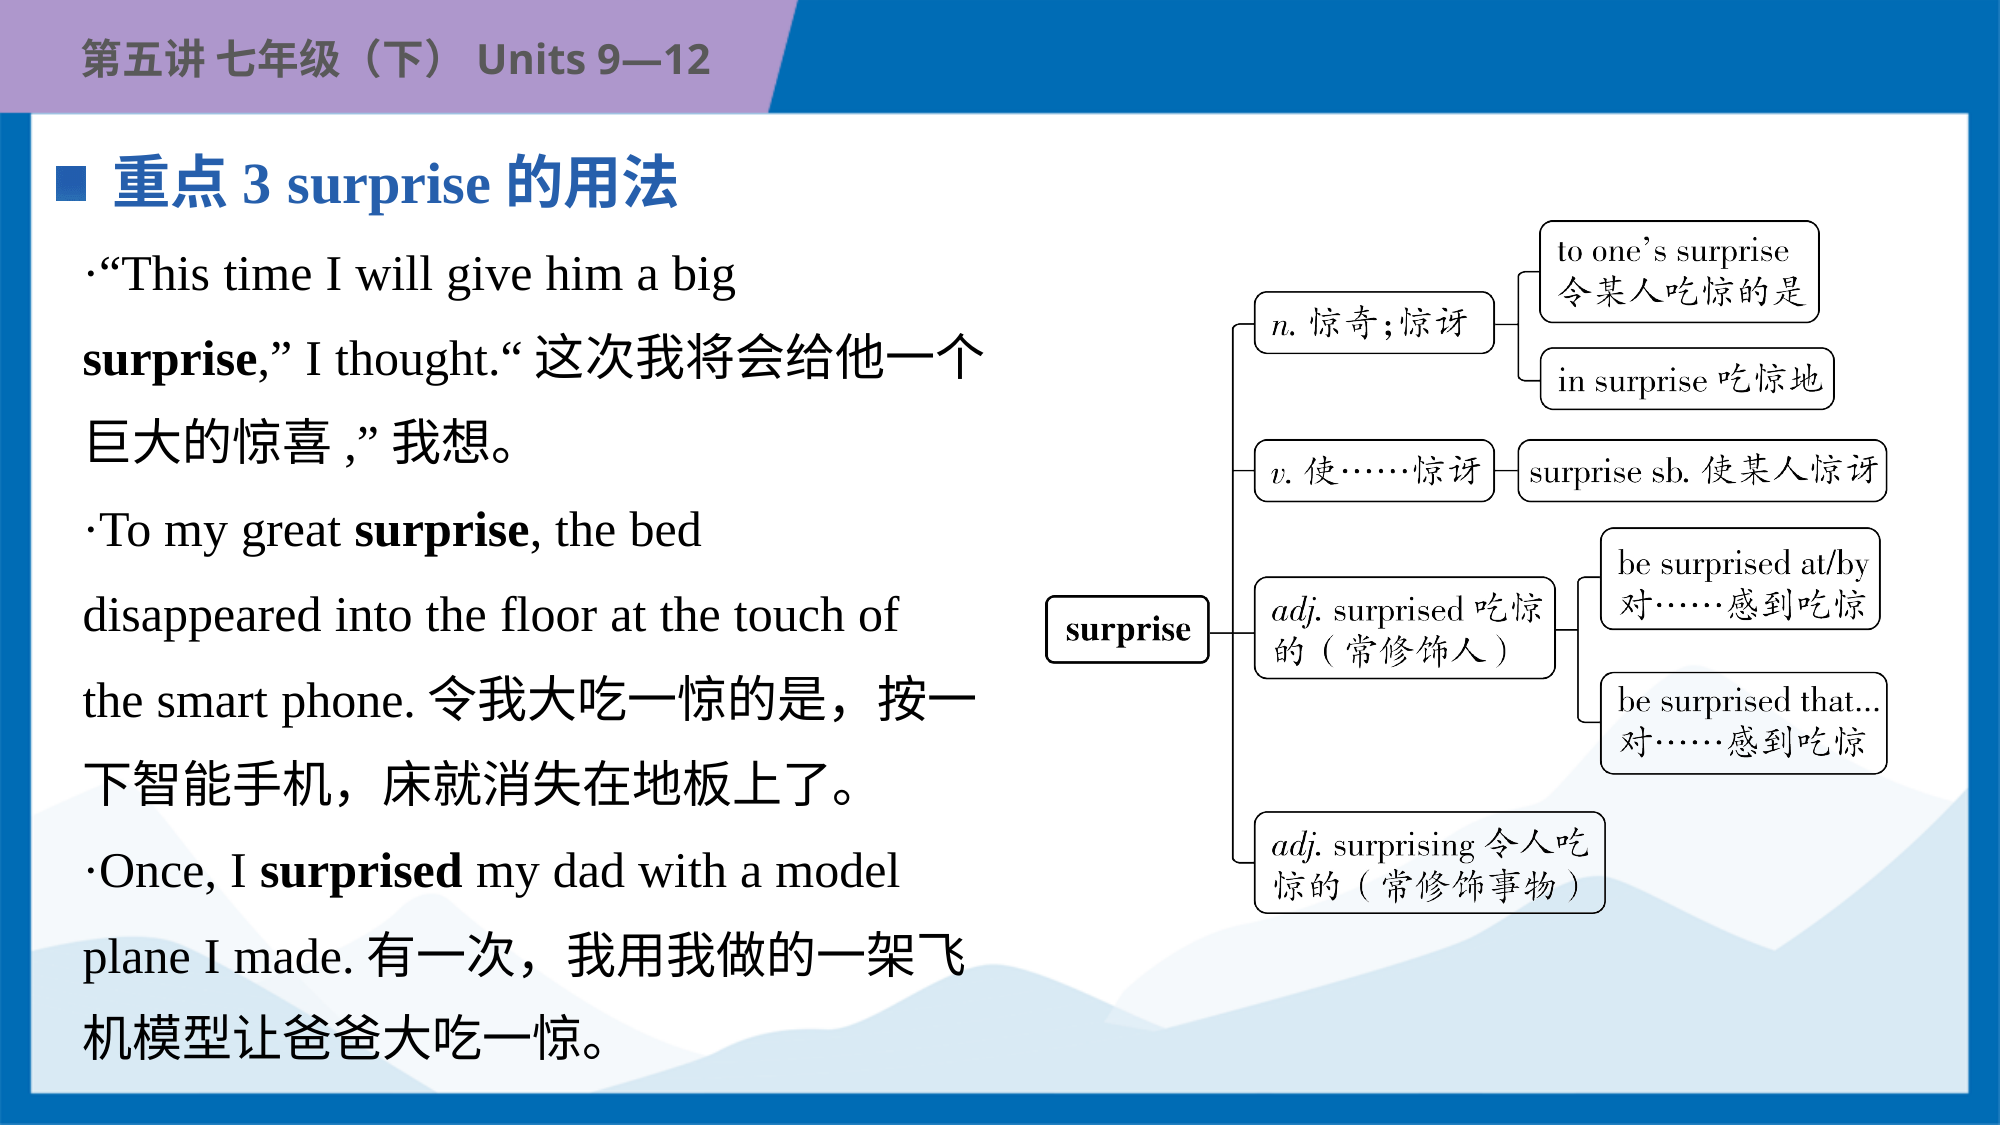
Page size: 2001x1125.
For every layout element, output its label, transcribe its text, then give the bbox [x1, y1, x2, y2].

picture [0, 0, 2000, 1125]
text_box ·“This time I will give him a big surprise,” I thought.“这次我将会给他一个 巨大的惊喜,”我想。 ·To my great surprise, the bed disappeared into the floor at the touch of the smart phone.令我大吃一惊的是，按一 下智能手机，床就消失在地板上了。 ·Once, I surprised my dad with a model plane I made.有一次，我用我做的一架飞 机模型让爸爸大吃一惊。 [82, 214, 1001, 1059]
text_box 重点3 surprise的用法 [112, 144, 1917, 215]
